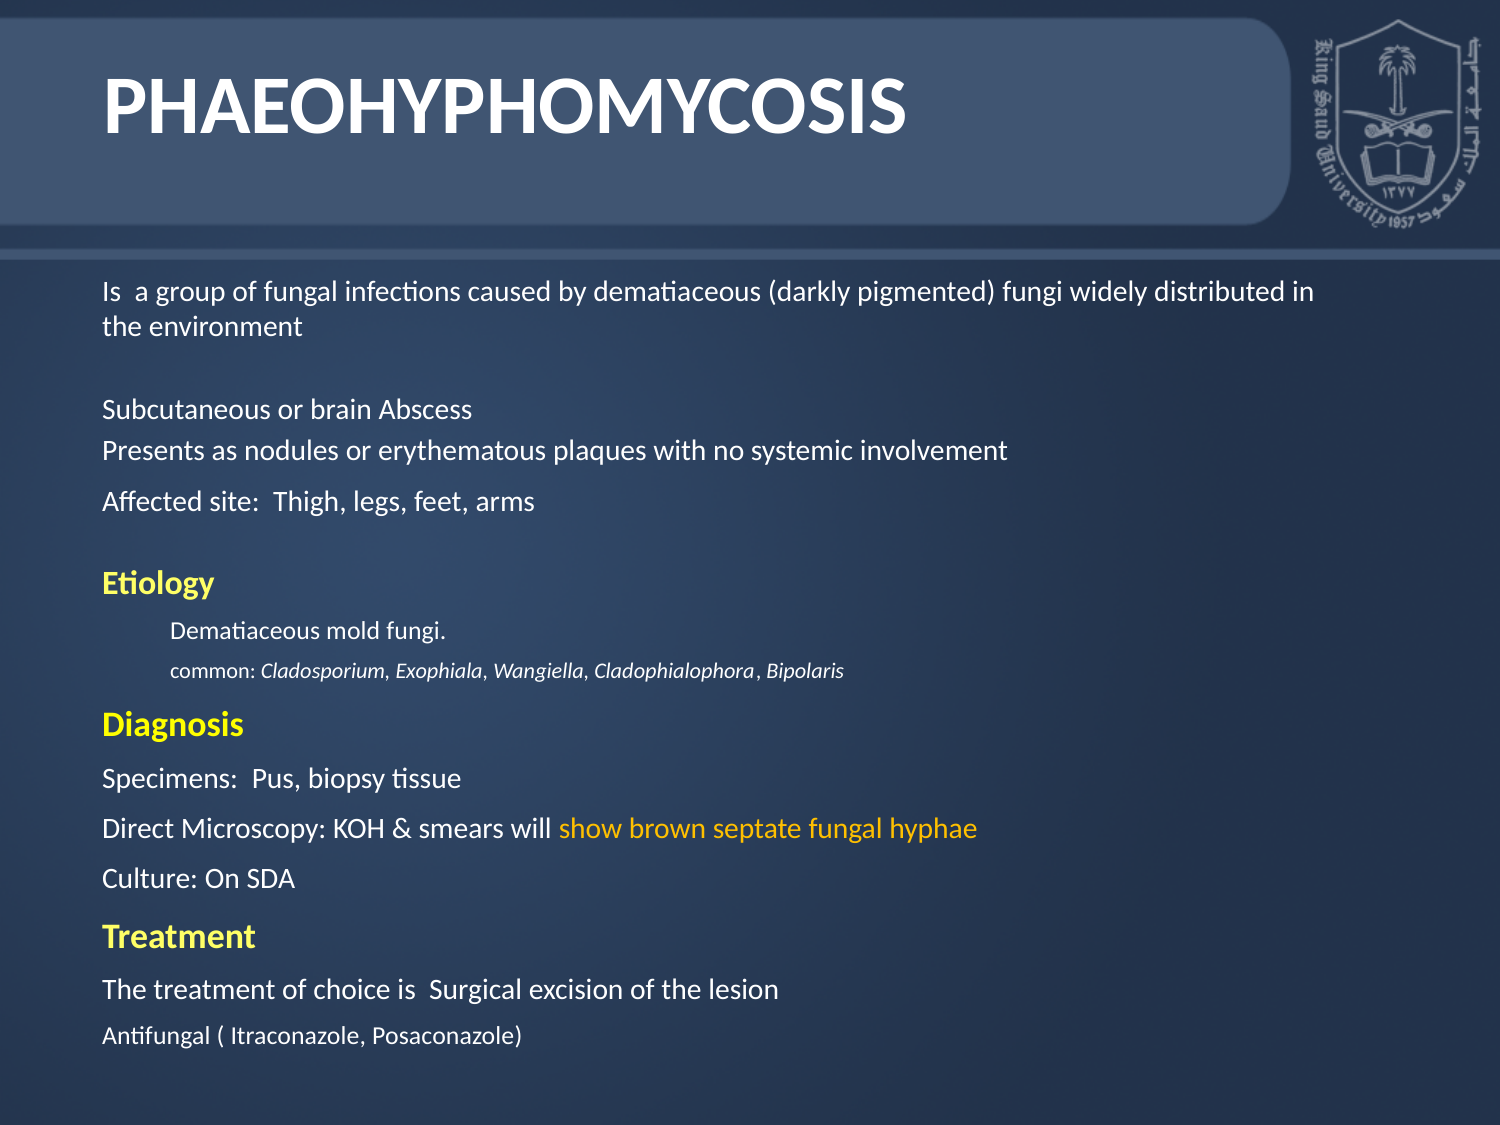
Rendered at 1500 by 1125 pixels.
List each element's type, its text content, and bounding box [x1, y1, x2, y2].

title Phaeohyphomycosis [88, 42, 1364, 145]
list Is a group of fungal infections caused by dematiaceous (darkly pigmented) fungi widely distributed in the environment Subcutaneous or brain Abscess Presents as nodules or erythematous plaques with no systemic involvement Affected site: Thigh, legs, feet, arms Etiology Dematiaceous mold fungi. common: Cladosporium, Exophiala, Wangiella, Cladophialophora, Bipolaris Diagnosis Specimens: Pus, biopsy tissue Direct Microscopy: KOH & smears will show brown septate fungal hyphae Culture: On SDA Treatment The treatment of choice is Surgical excision of the lesion Antifungal ( Itraconazole, Posaconazole) [86, 249, 1363, 1058]
picture [0, 0, 1500, 1125]
